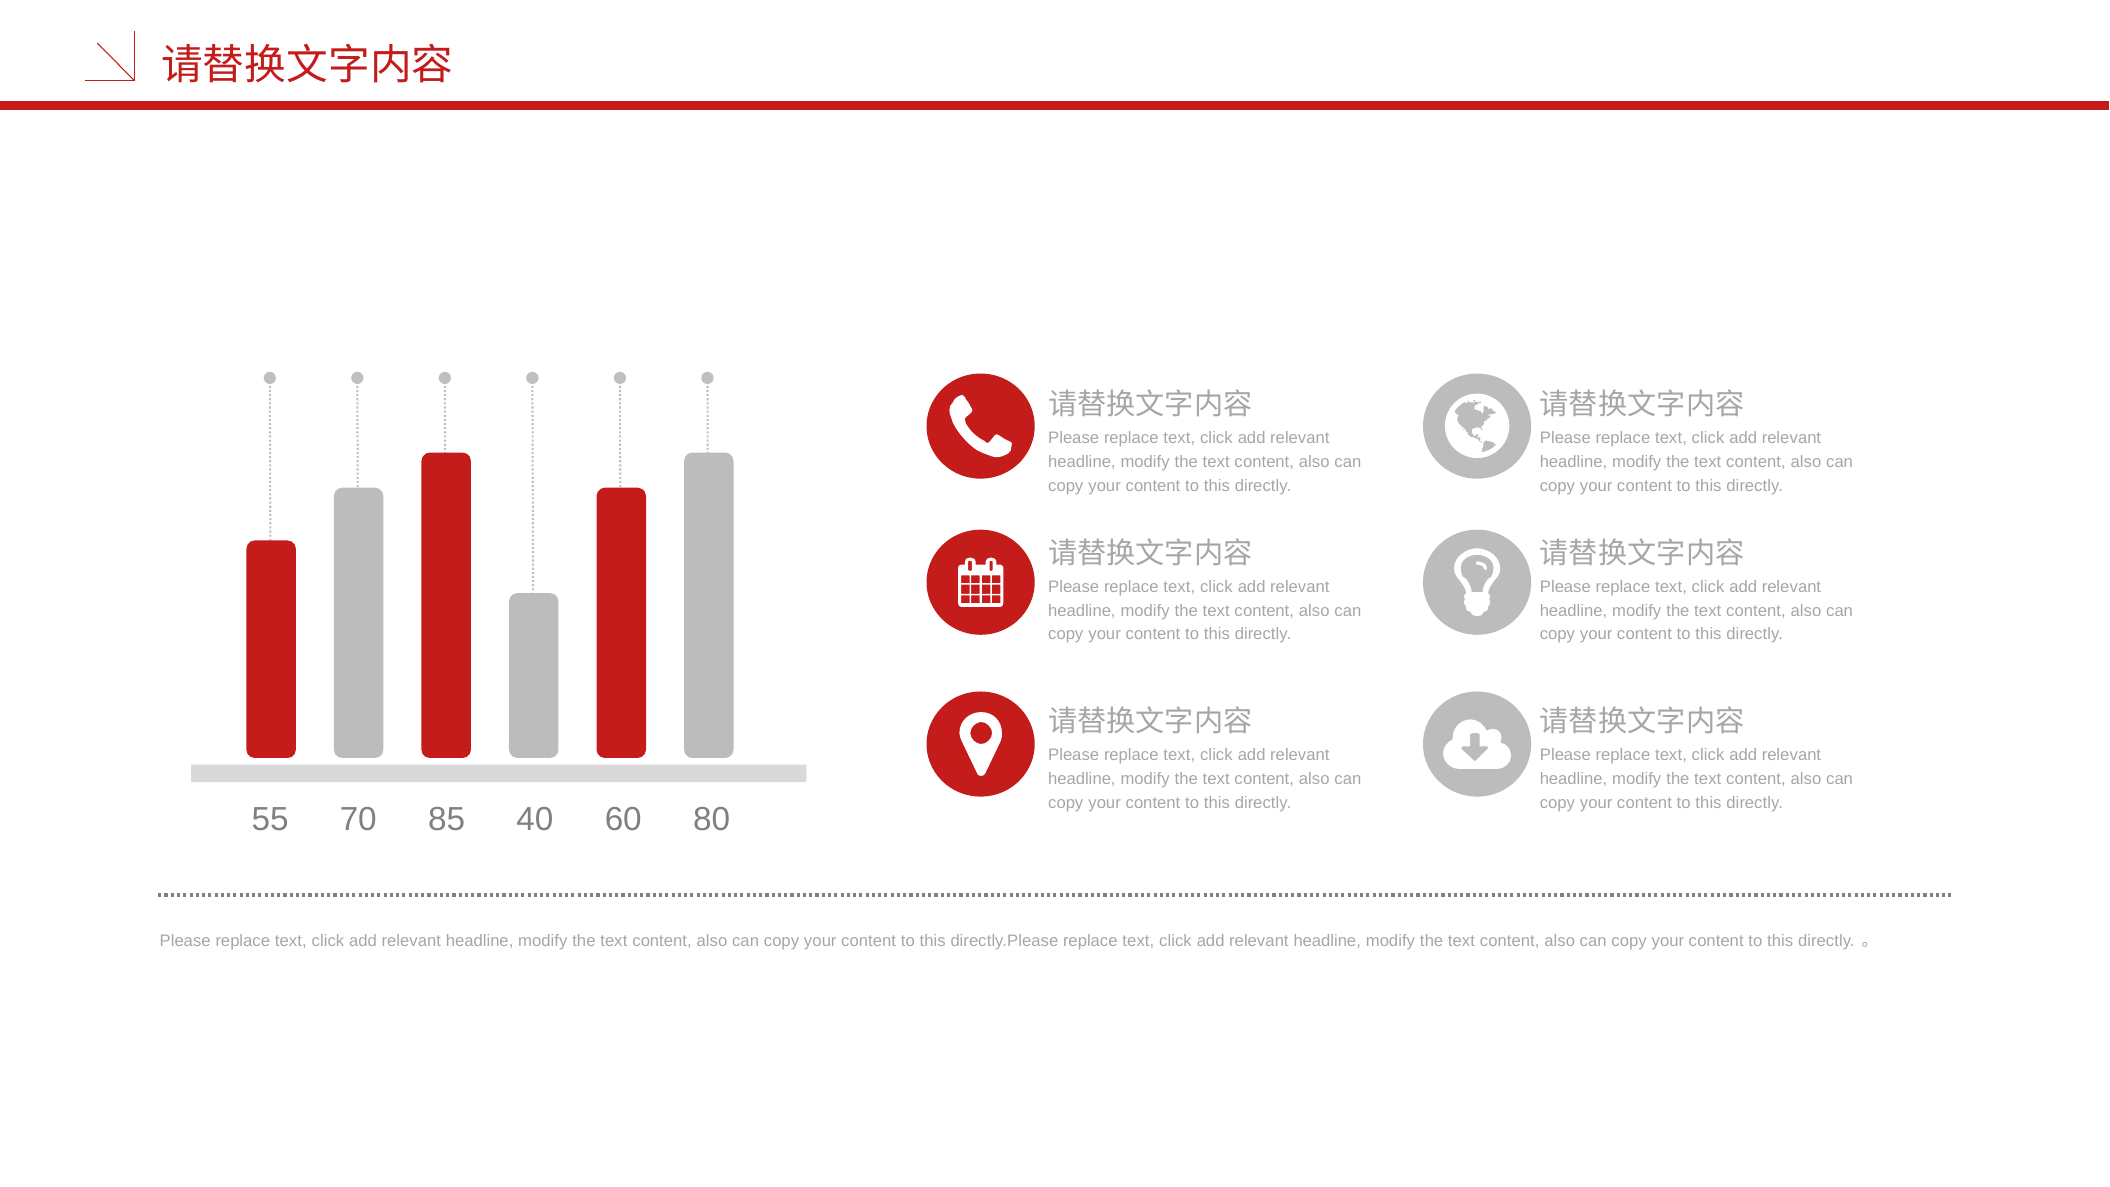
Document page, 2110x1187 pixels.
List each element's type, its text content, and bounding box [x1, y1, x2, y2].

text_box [1422, 691, 1532, 797]
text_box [1539, 378, 1874, 494]
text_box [1539, 695, 1874, 811]
text_box 请替换文字内容 [145, 22, 500, 94]
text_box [246, 377, 296, 758]
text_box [1048, 695, 1383, 811]
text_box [926, 691, 1035, 797]
text_box [190, 763, 807, 783]
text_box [684, 377, 734, 758]
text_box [1048, 527, 1383, 643]
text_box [1422, 529, 1532, 635]
text_box 70 [339, 789, 377, 837]
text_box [509, 377, 559, 758]
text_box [1539, 527, 1874, 643]
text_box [333, 377, 384, 758]
text_box 60 [604, 789, 642, 837]
text_box Please replace text, click add relevant headline, modify the text content, also can copy your content to this directly.Please replace text, click add relevant headline, modify the text content, also can copy your content to this directly.。 [159, 925, 1950, 950]
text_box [1048, 378, 1392, 494]
text_box 85 [428, 789, 466, 837]
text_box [596, 377, 646, 758]
text_box 80 [692, 789, 731, 837]
text_box 55 [251, 789, 289, 837]
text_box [421, 377, 471, 758]
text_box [926, 373, 1035, 479]
text_box 40 [516, 789, 554, 837]
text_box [1422, 373, 1532, 479]
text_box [926, 529, 1035, 635]
